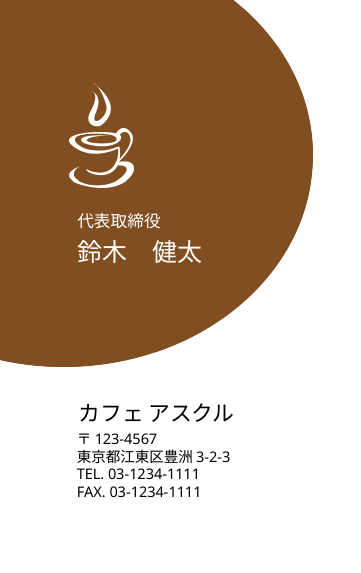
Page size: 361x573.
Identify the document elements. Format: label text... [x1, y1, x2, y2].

picture [0, 0, 314, 368]
text_box カフェ アスクル [63, 392, 250, 422]
text_box 〒123-4567 東京都江東区豊洲3-2-3 TEL. 03-1234-1111 FAX. 03-1234-1111 [62, 422, 361, 508]
